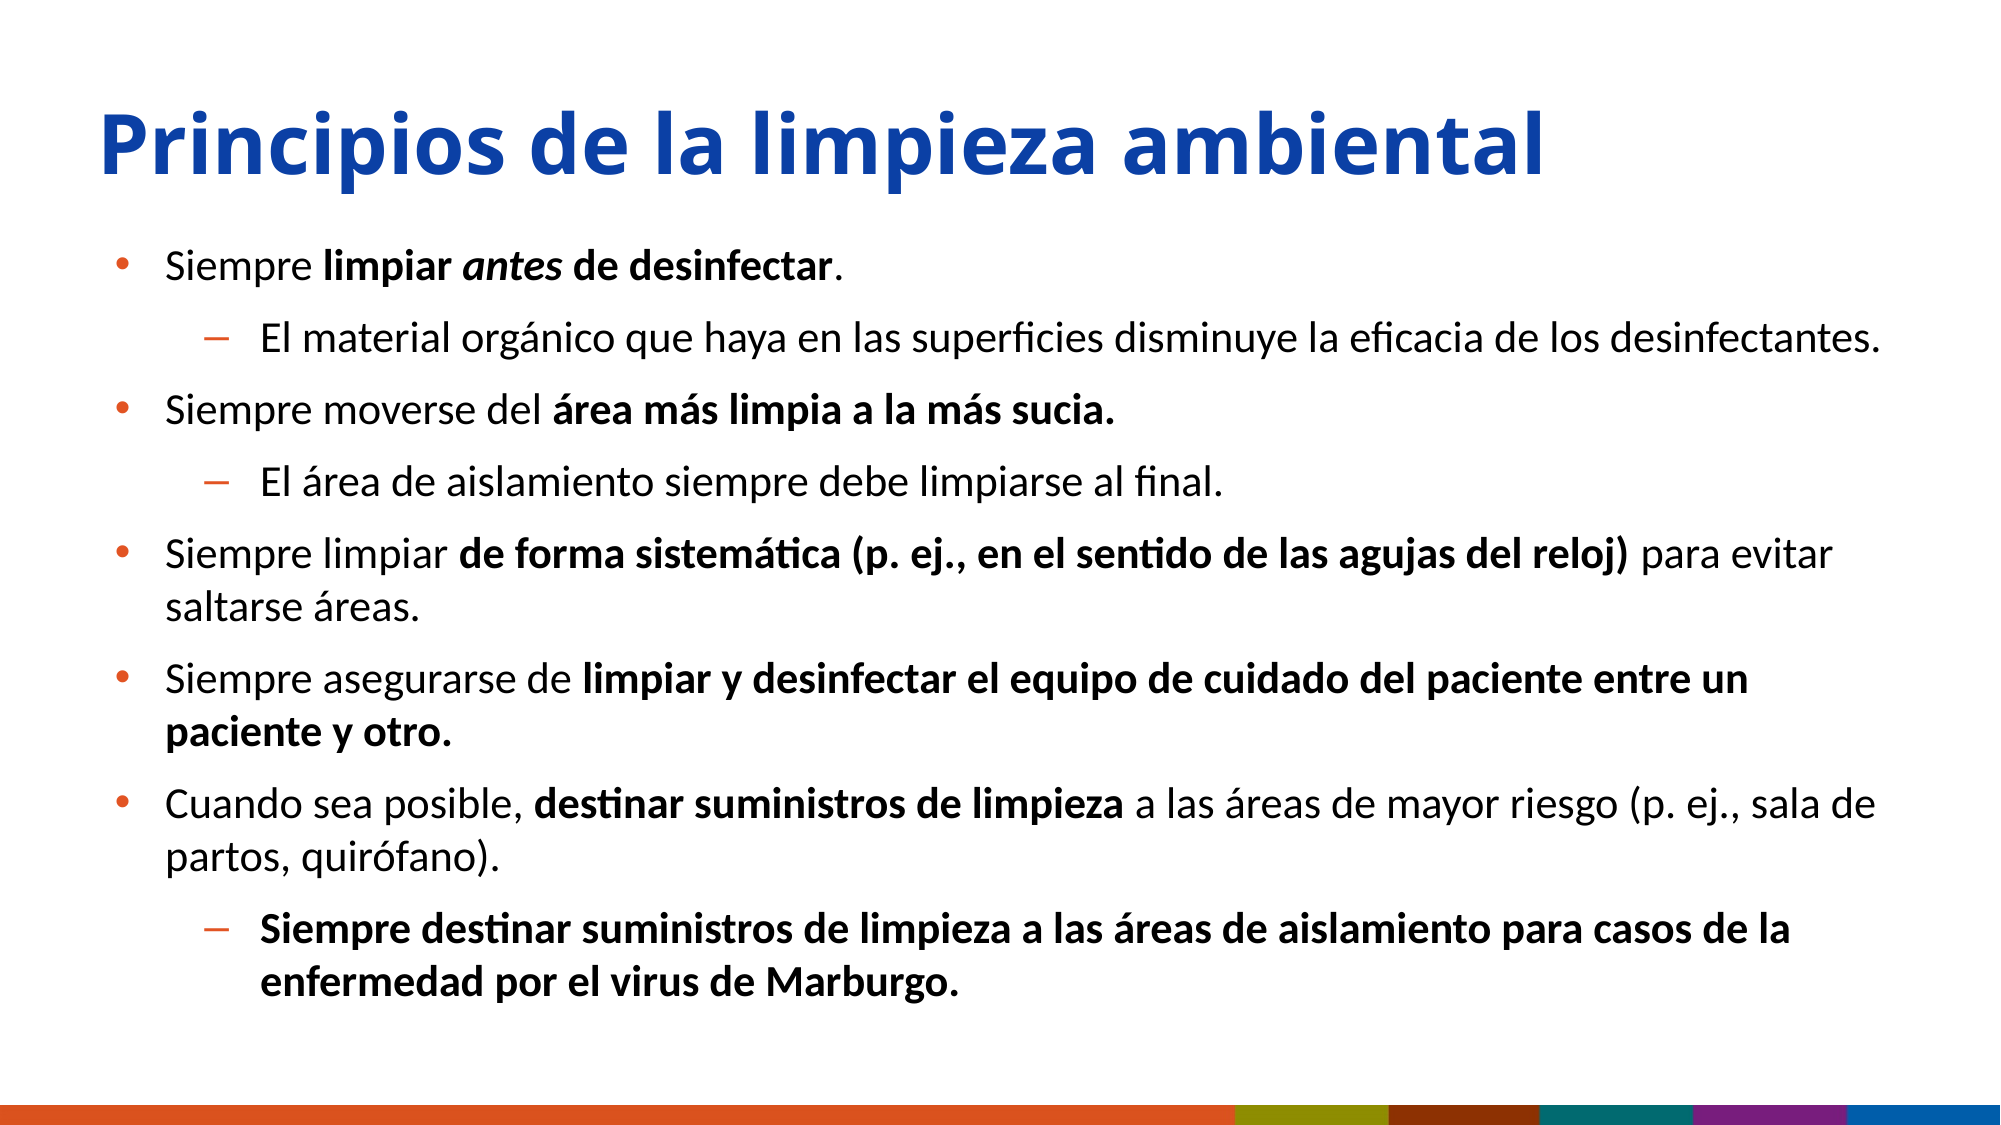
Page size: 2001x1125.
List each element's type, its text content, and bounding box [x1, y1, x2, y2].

list Siempre limpiar antes de desinfectar. El material orgánico que haya en las superficies disminuye la eficacia de los desinfectantes. Siempre moverse del área más limpia a la más sucia. El área de aislamiento siempre debe limpiarse al final. Siempre limpiar de forma sistemática (p. ej., en el sentido de las agujas del reloj) para evitar saltarse áreas. Siempre asegurarse de limpiar y desinfectar el equipo de cuidado del paciente entre un paciente y otro. Cuando sea posible, destinar suministros de limpieza a las áreas de mayor riesgo (p. ej., sala de partos, quirófano). Siempre destinar suministros de limpieza a las áreas de aislamiento para casos de la enfermedad por el virus de Marburgo. [99, 229, 1900, 1051]
title Principios de la limpieza ambiental [82, 45, 1883, 200]
picture [0, 1105, 2000, 1125]
